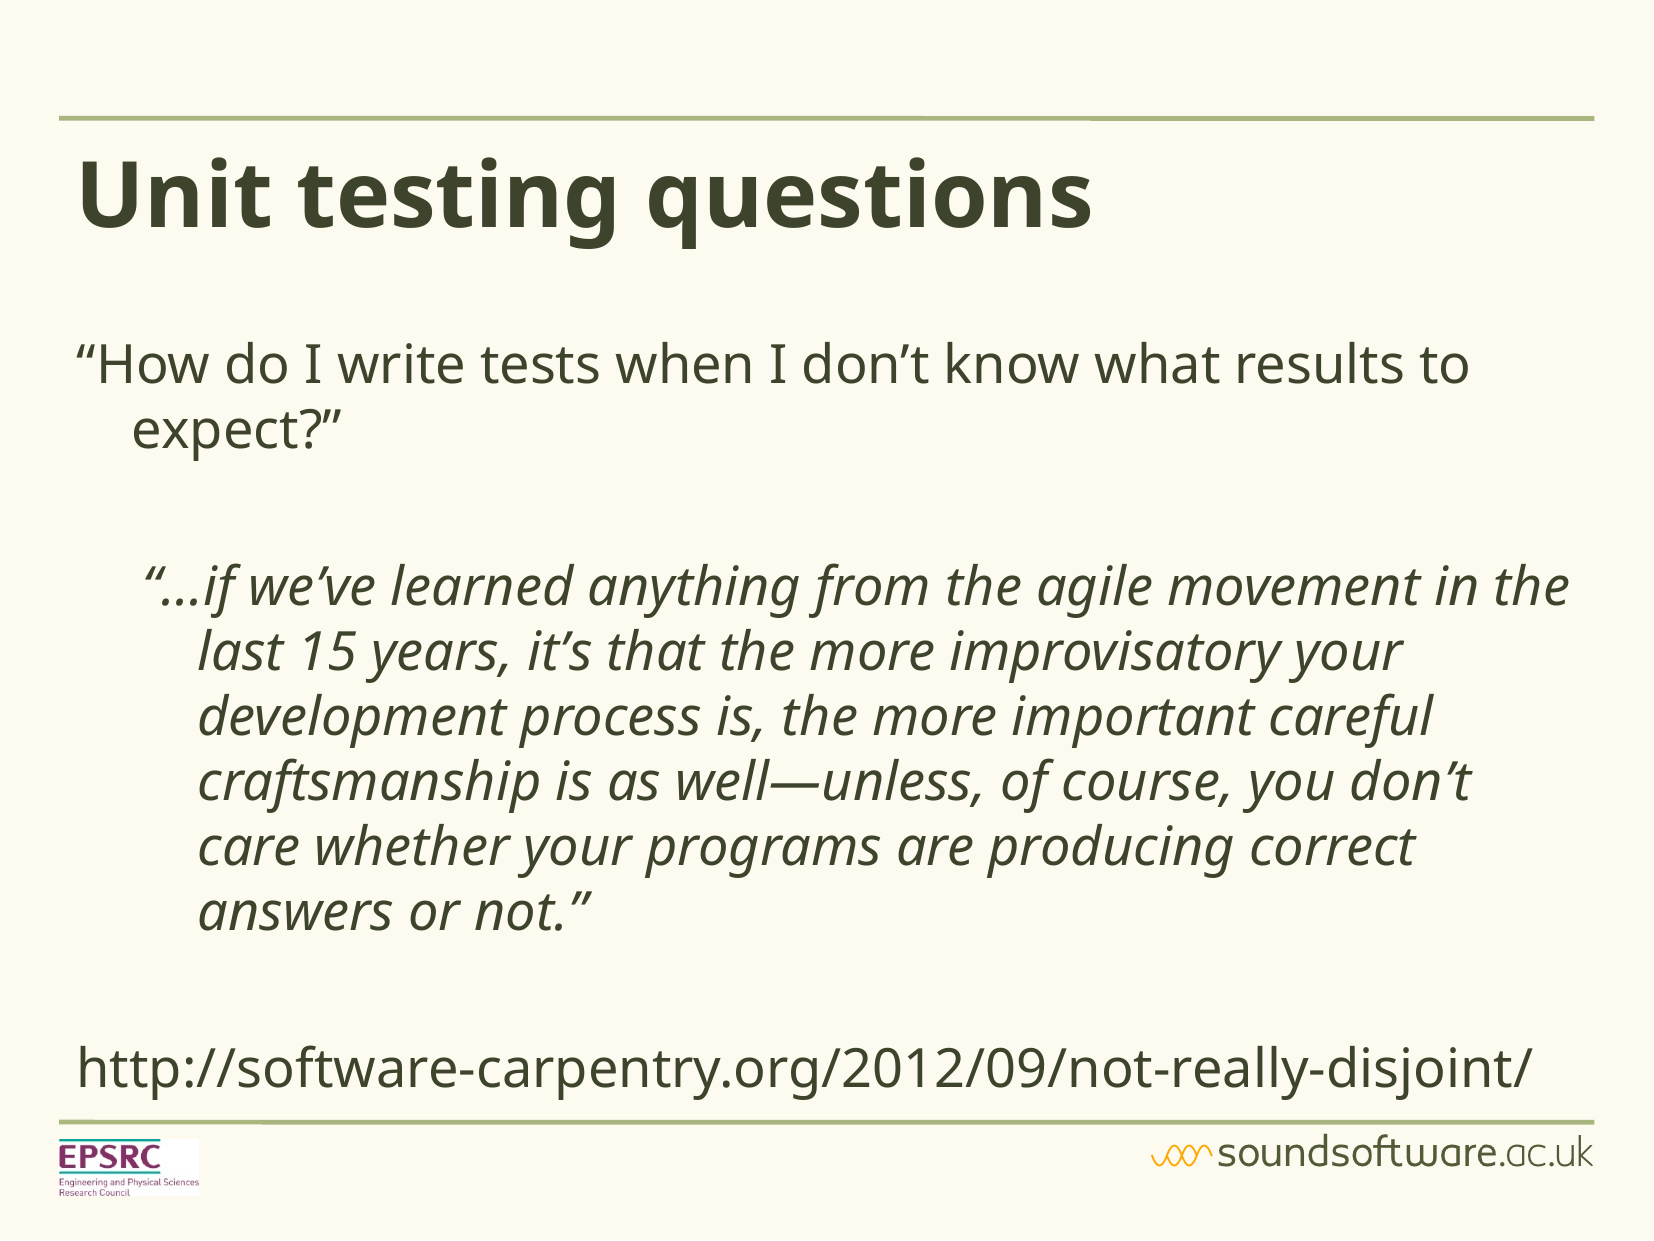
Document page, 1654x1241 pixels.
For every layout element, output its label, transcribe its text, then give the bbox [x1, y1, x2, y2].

picture [1151, 1133, 1593, 1167]
picture [59, 1139, 199, 1196]
list “How do I write tests when I don’t know what results to expect?” “...if we’ve learned anything from the agile movement in the last 15 years, it’s that the more improvisatory your development process is, the more important careful craftsmanship is as well—unless, of course, you don’t care whether your programs are producing correct answers or not.” http://software-carpentry.org/2012/09/not-really-disjoint/ [59, 321, 1592, 1138]
title Unit testing questions [59, 118, 1592, 264]
